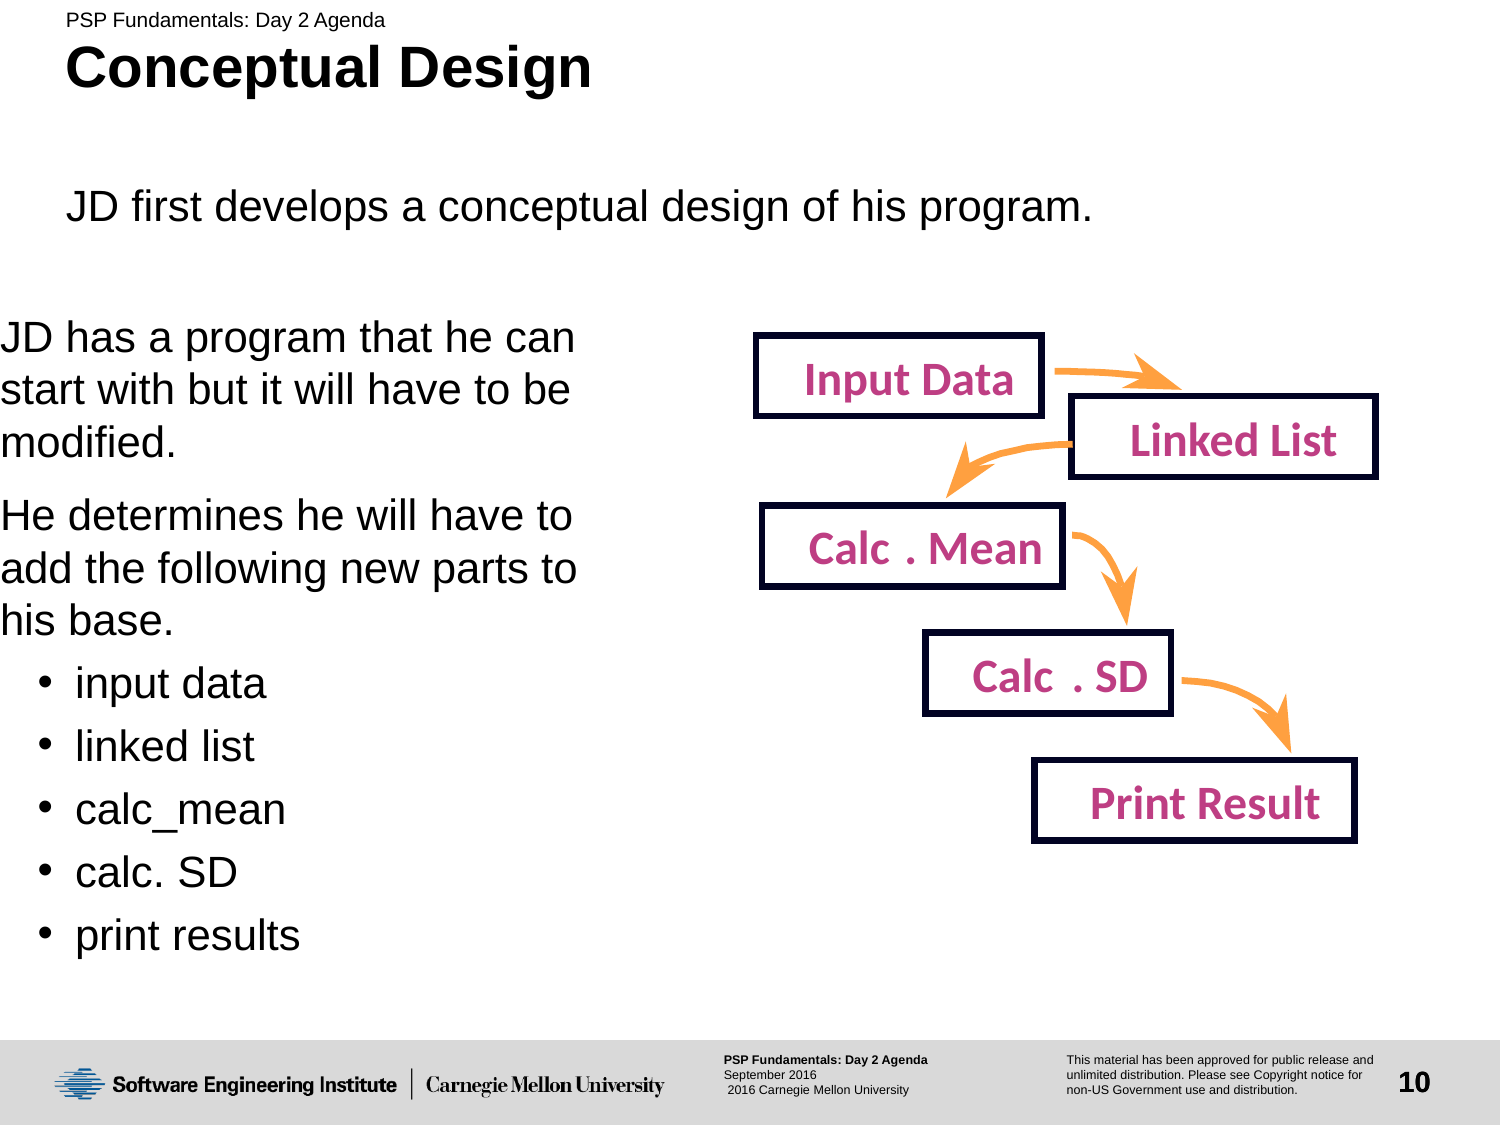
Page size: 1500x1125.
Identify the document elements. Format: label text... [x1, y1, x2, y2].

list JD has a program that he can start with but it will have to be modified. He determines he will have to add the following new parts to his base. input data linked list calc_mean calc. SD print results [0, 308, 629, 996]
title Conceptual Design [65, 37, 1430, 148]
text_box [945, 441, 1073, 499]
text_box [1181, 680, 1292, 754]
text_box [761, 505, 1063, 587]
text_box Linked List [1130, 408, 1338, 466]
text_box [755, 335, 1042, 417]
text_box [1072, 535, 1138, 627]
list JD first develops a conceptual design of his program. [65, 177, 1431, 1000]
picture [46, 1061, 673, 1104]
text_box [1071, 396, 1376, 477]
text_box [925, 632, 1172, 714]
text_box Calc [972, 644, 1054, 702]
text_box Input Data [803, 347, 1016, 405]
text_box . Mean [904, 517, 1044, 575]
text_box [732, 366, 1450, 991]
text_box Calc [808, 517, 890, 575]
text_box [1034, 759, 1355, 841]
text_box Print Result [1090, 771, 1322, 830]
text_box . SD [1071, 644, 1149, 702]
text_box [1054, 353, 1182, 390]
